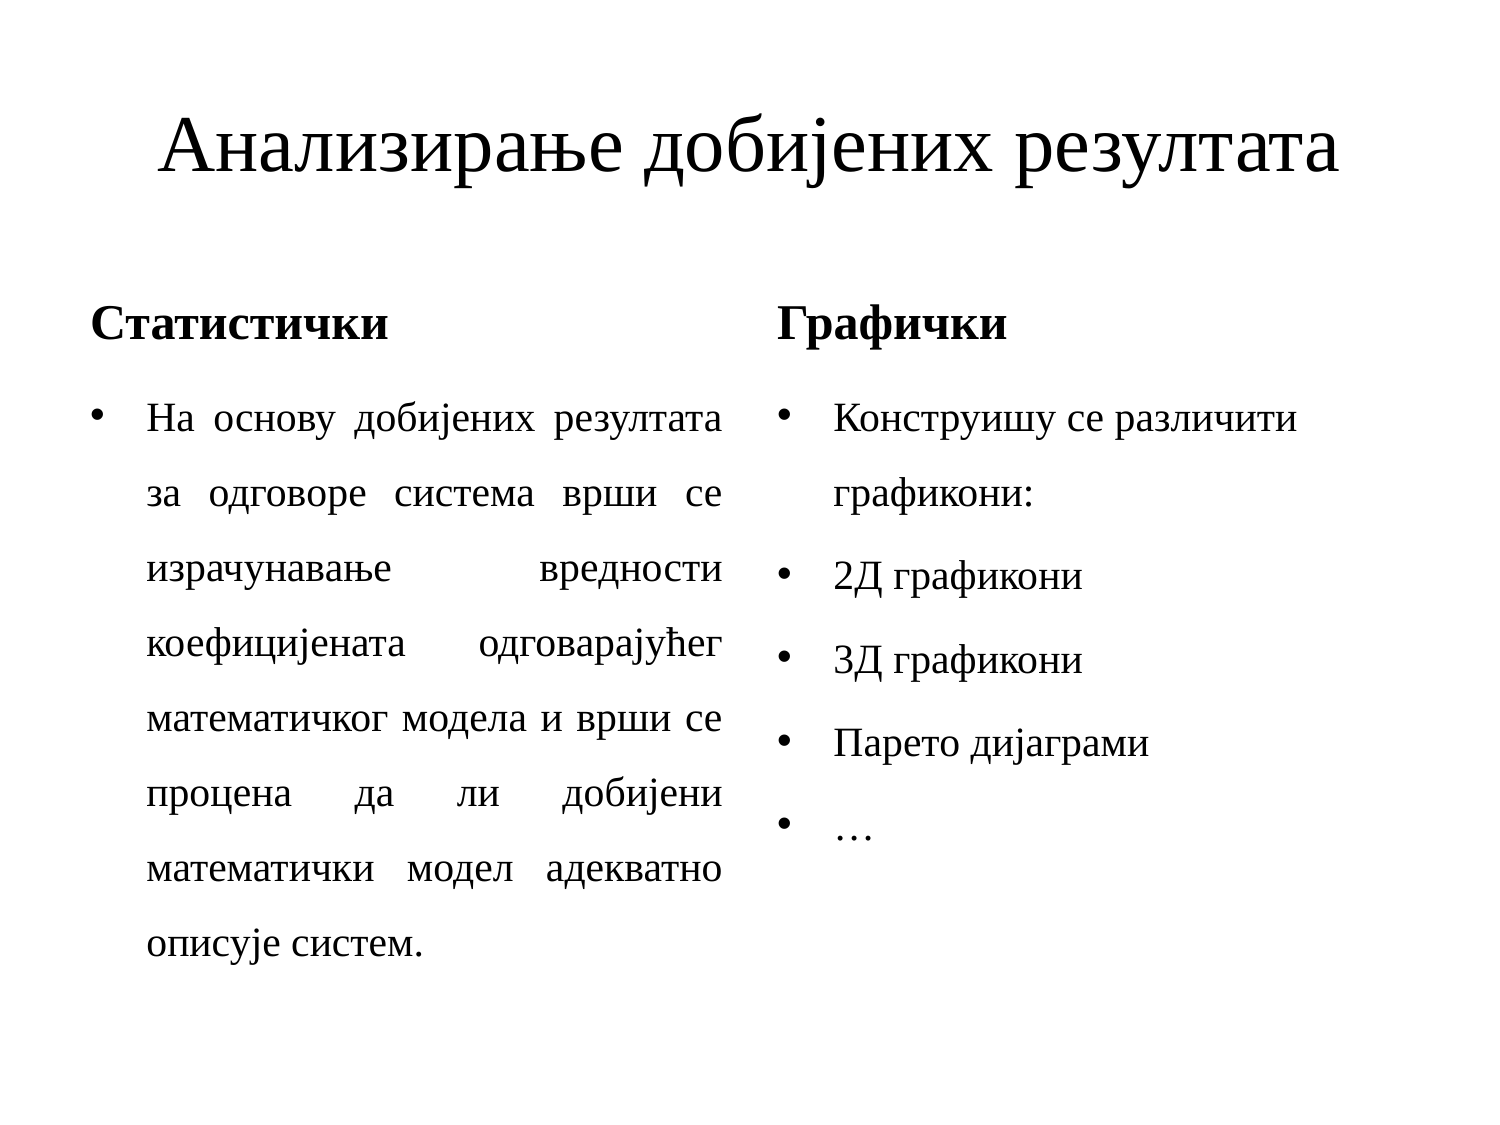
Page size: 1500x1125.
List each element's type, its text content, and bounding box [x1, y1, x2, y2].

list На основу добијених резултата за одговоре система врши се израчунавање вредности коефицијената одговарајућег математичког модела и врши се процена да ли добијени математички модел адекватно описује систем. [75, 356, 738, 1005]
list Конструишу се различити графикони: 2Д графикони 3Д графикони Парето дијаграми … [761, 356, 1425, 1005]
list Статистички [75, 251, 738, 356]
list Графички [761, 251, 1425, 356]
title Анализирање добијених резултата [75, 45, 1425, 233]
